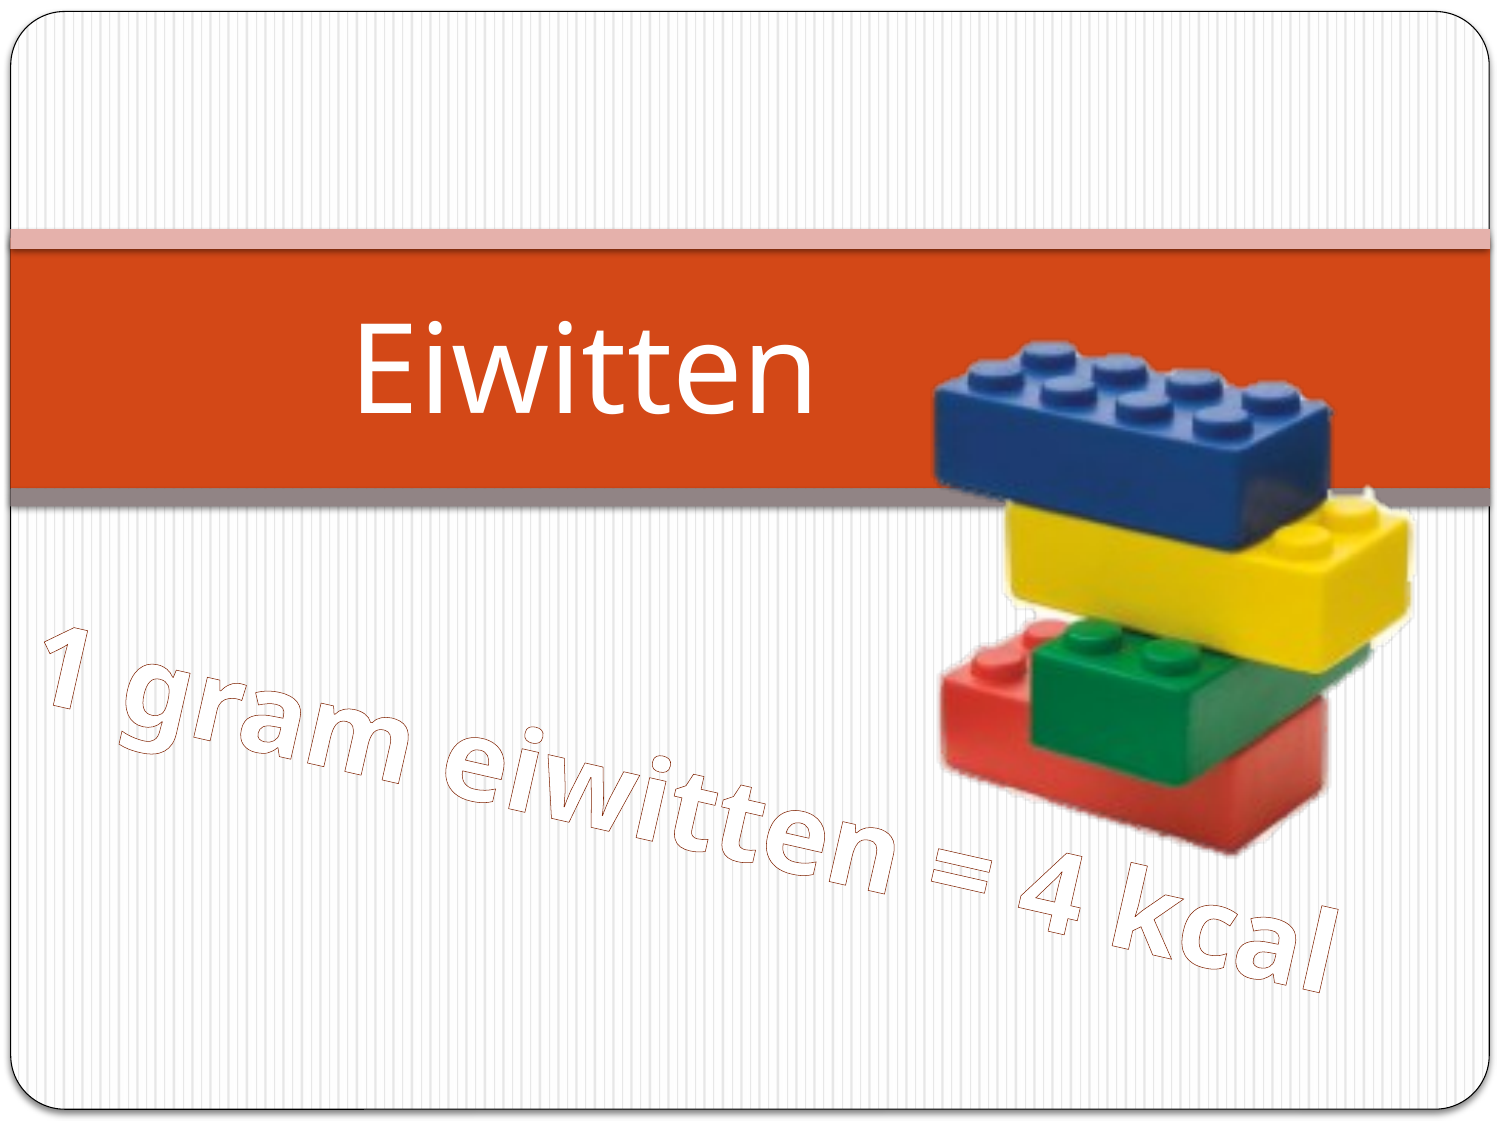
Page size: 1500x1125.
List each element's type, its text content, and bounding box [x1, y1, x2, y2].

text_box 1 gram eiwitten = 4 kcal [3, 578, 708, 886]
picture [714, 137, 1500, 1059]
title Eiwitten [75, 247, 708, 489]
